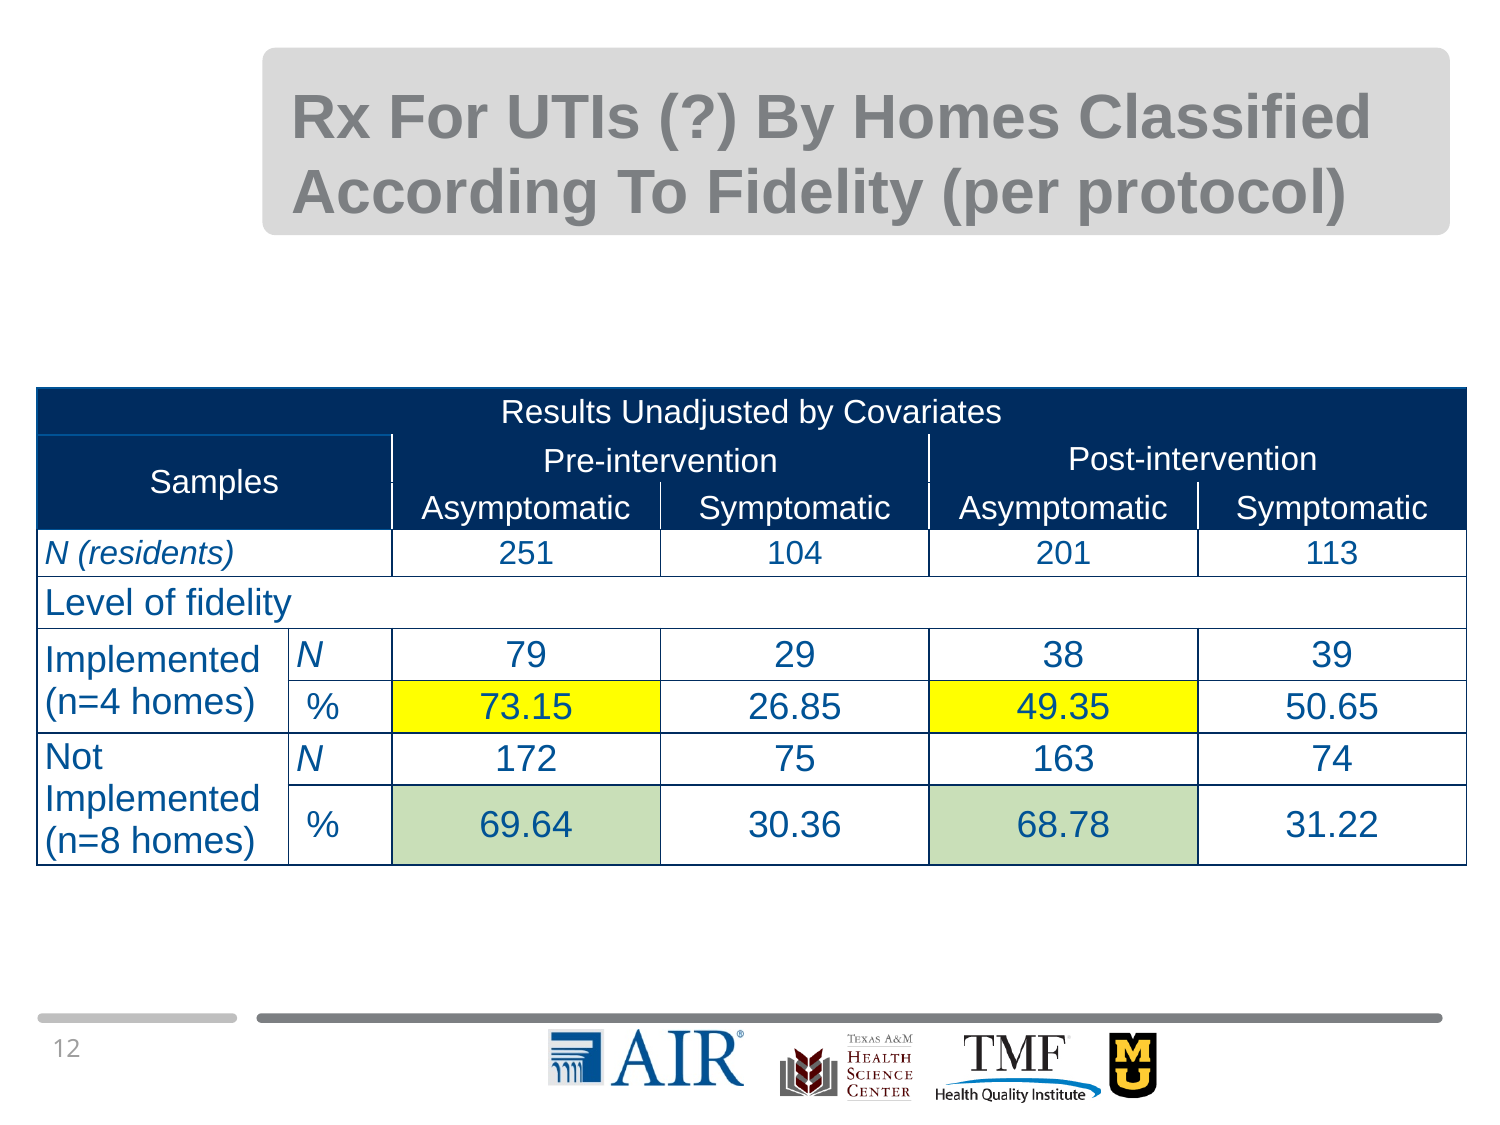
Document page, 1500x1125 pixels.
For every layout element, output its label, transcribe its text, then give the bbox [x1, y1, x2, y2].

title Rx For UTIs (?) By Homes Classified According To Fidelity (per protocol) [276, 71, 1446, 234]
table_cell 49.35 [930, 681, 1197, 732]
table_cell Symptomatic [1199, 483, 1466, 529]
table_cell Symptomatic [661, 483, 928, 529]
picture [1106, 1029, 1159, 1101]
table_cell 73.15 [393, 681, 660, 732]
table_header Results Unadjusted by Covariates [38, 389, 1466, 434]
picture [777, 1031, 915, 1103]
table_cell 201 [930, 530, 1197, 576]
table_cell 79 [393, 629, 660, 680]
table_cell 68.78 [930, 786, 1197, 864]
table_cell 251 [393, 530, 660, 576]
table_cell 50.65 [1199, 681, 1466, 732]
table_cell 30.36 [661, 786, 928, 864]
table_cell 75 [661, 734, 928, 784]
table_cell 26.85 [661, 681, 928, 732]
table_cell 172 [393, 734, 660, 784]
table_cell % [289, 681, 391, 732]
table_cell Implemented (n=4 homes) [38, 629, 288, 732]
table_cell Asymptomatic [930, 483, 1197, 529]
table_cell Samples [38, 436, 391, 529]
table_cell 39 [1199, 629, 1466, 680]
table_cell Not Implemented (n=8 homes) [38, 734, 288, 864]
table_cell 74 [1199, 734, 1466, 784]
table_cell Level of fidelity [38, 577, 1466, 628]
table_cell 69.64 [393, 786, 660, 864]
table_cell 29 [661, 629, 928, 680]
table_cell Pre-intervention [393, 436, 928, 482]
table_cell 163 [930, 734, 1197, 784]
table_cell 104 [661, 530, 928, 576]
table_cell Post-intervention [930, 436, 1466, 482]
picture [548, 1029, 744, 1086]
table_cell 38 [930, 629, 1197, 680]
table_cell % [289, 786, 391, 864]
picture [936, 1034, 1101, 1103]
table_cell 31.22 [1199, 786, 1466, 864]
table_cell 113 [1199, 530, 1466, 576]
table_cell N [289, 629, 391, 680]
table_cell N [289, 734, 391, 784]
table_cell N (residents) [38, 530, 391, 576]
table_cell Asymptomatic [393, 483, 660, 529]
